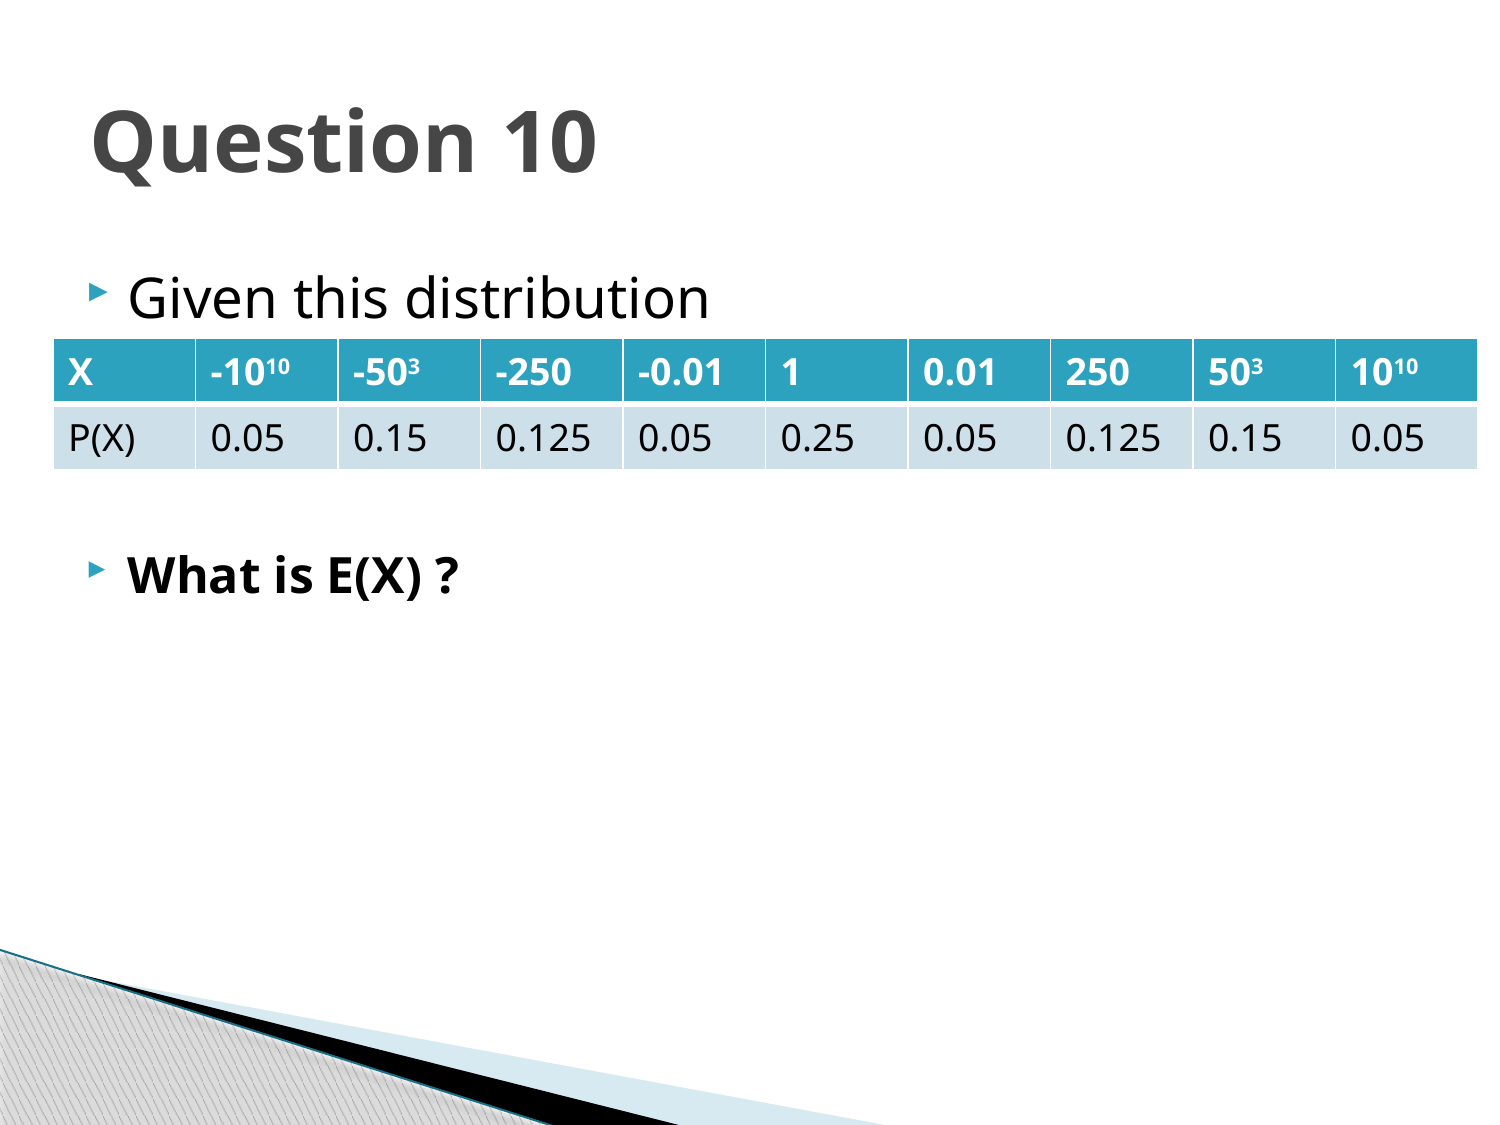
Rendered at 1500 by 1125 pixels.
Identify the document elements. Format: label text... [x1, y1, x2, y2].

table_cell 0.05 [909, 407, 1050, 469]
table_header -1010 [196, 339, 337, 401]
table_cell 0.15 [339, 407, 480, 469]
table_header 503 [1194, 339, 1335, 401]
table_cell 0.05 [196, 407, 337, 469]
table_cell 0.05 [624, 407, 765, 469]
list Given this distribution What is E(X) ? [53, 255, 1404, 337]
table_header 0.01 [909, 339, 1050, 401]
table_header -503 [339, 339, 480, 401]
table_header -0.01 [624, 339, 765, 401]
table_cell 0.05 [1336, 407, 1477, 469]
table_cell 0.125 [1051, 407, 1192, 469]
table_cell 0.25 [766, 407, 907, 469]
table_header X [54, 339, 195, 401]
table_header 1 [766, 339, 907, 401]
title Question 10 [75, 45, 1425, 233]
table_header 250 [1051, 339, 1192, 401]
list Given this distribution What is E(X) ? [53, 471, 1404, 998]
table_cell 0.125 [481, 407, 622, 469]
table_cell 0.15 [1194, 407, 1335, 469]
table_header 1010 [1336, 339, 1477, 401]
table_header -250 [481, 339, 622, 401]
table_cell P(X) [54, 407, 195, 469]
